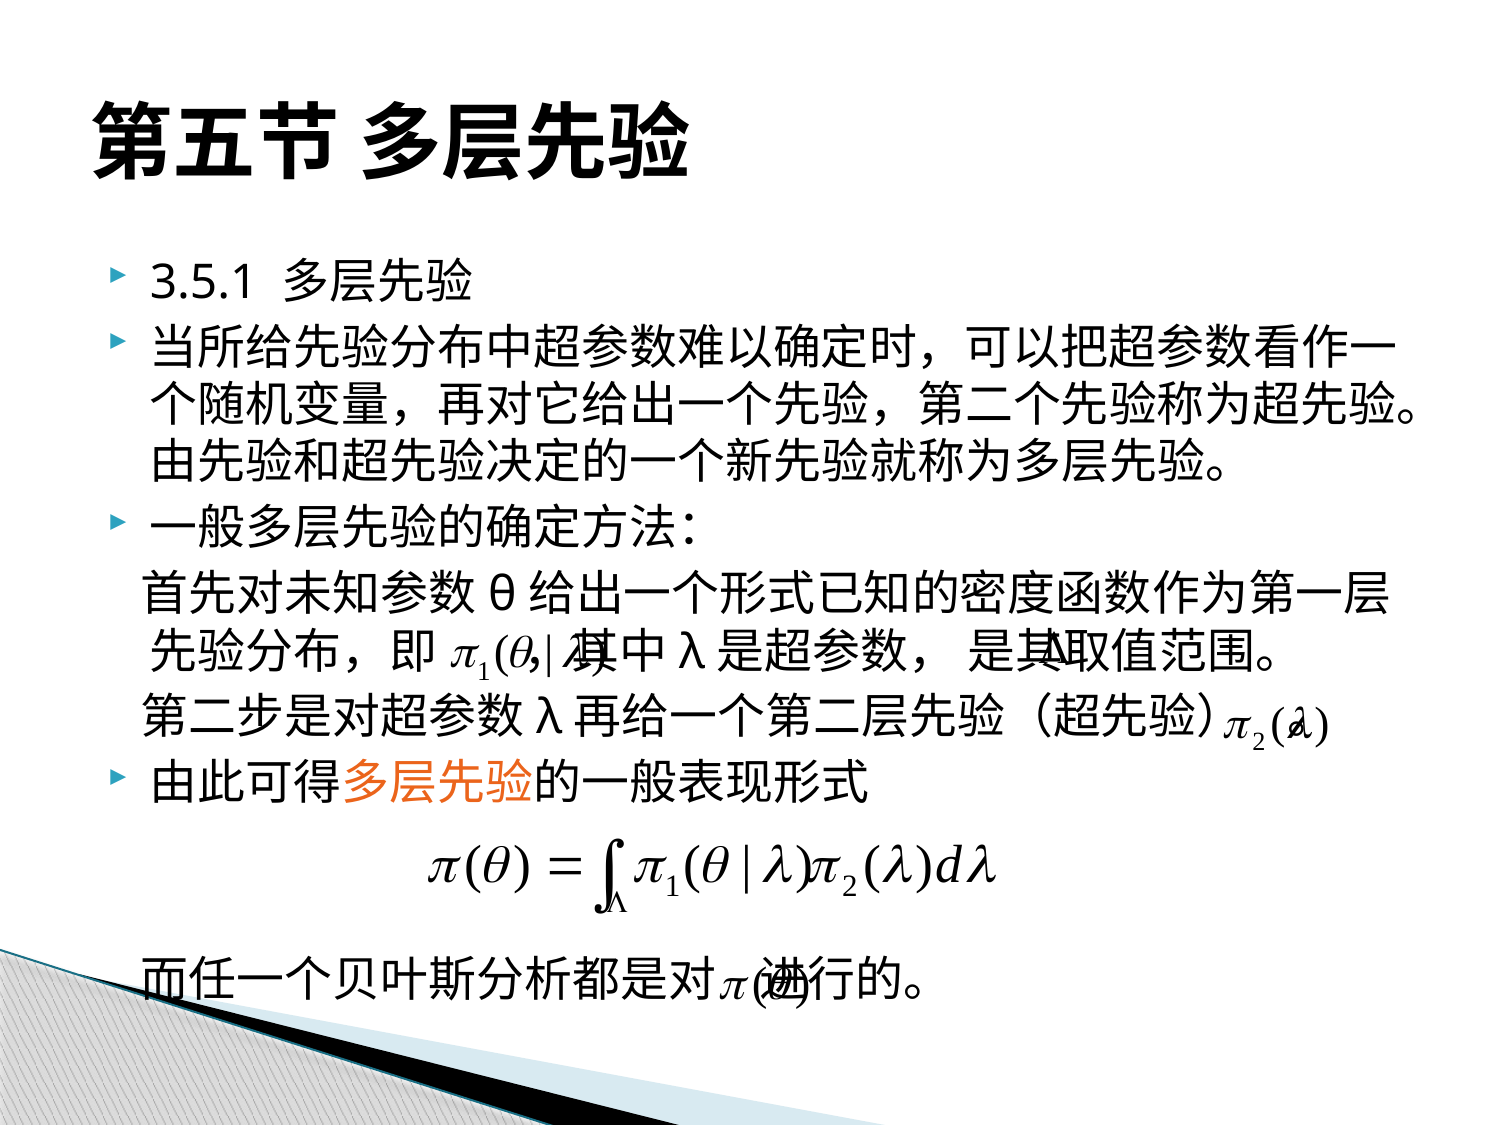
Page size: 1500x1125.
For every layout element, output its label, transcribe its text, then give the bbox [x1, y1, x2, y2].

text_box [1218, 693, 1337, 762]
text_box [1030, 620, 1079, 673]
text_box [445, 620, 614, 692]
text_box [421, 820, 1008, 924]
list 3.5.1 多层先验 当所给先验分布中超参数难以确定时，可以把超参数看作一个随机变量，再对它给出一个先验，第二个先验称为超先验。由先验和超先验决定的一个新先验就称为多层先验。 一般多层先验的确定方法： 首先对未知参数θ给出一个形式已知的密度函数作为第一层先验分布，即 ，其中λ是超参数， 是其取值范围。 第二步是对超参数λ再给一个第二层先验（超先验） 。 由此可得多层先验的一般表现形式 而任一个贝叶斯分析都是对 进行的。 [75, 243, 1425, 986]
title 第五节 多层先验 [75, 45, 1425, 233]
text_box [714, 956, 821, 1020]
